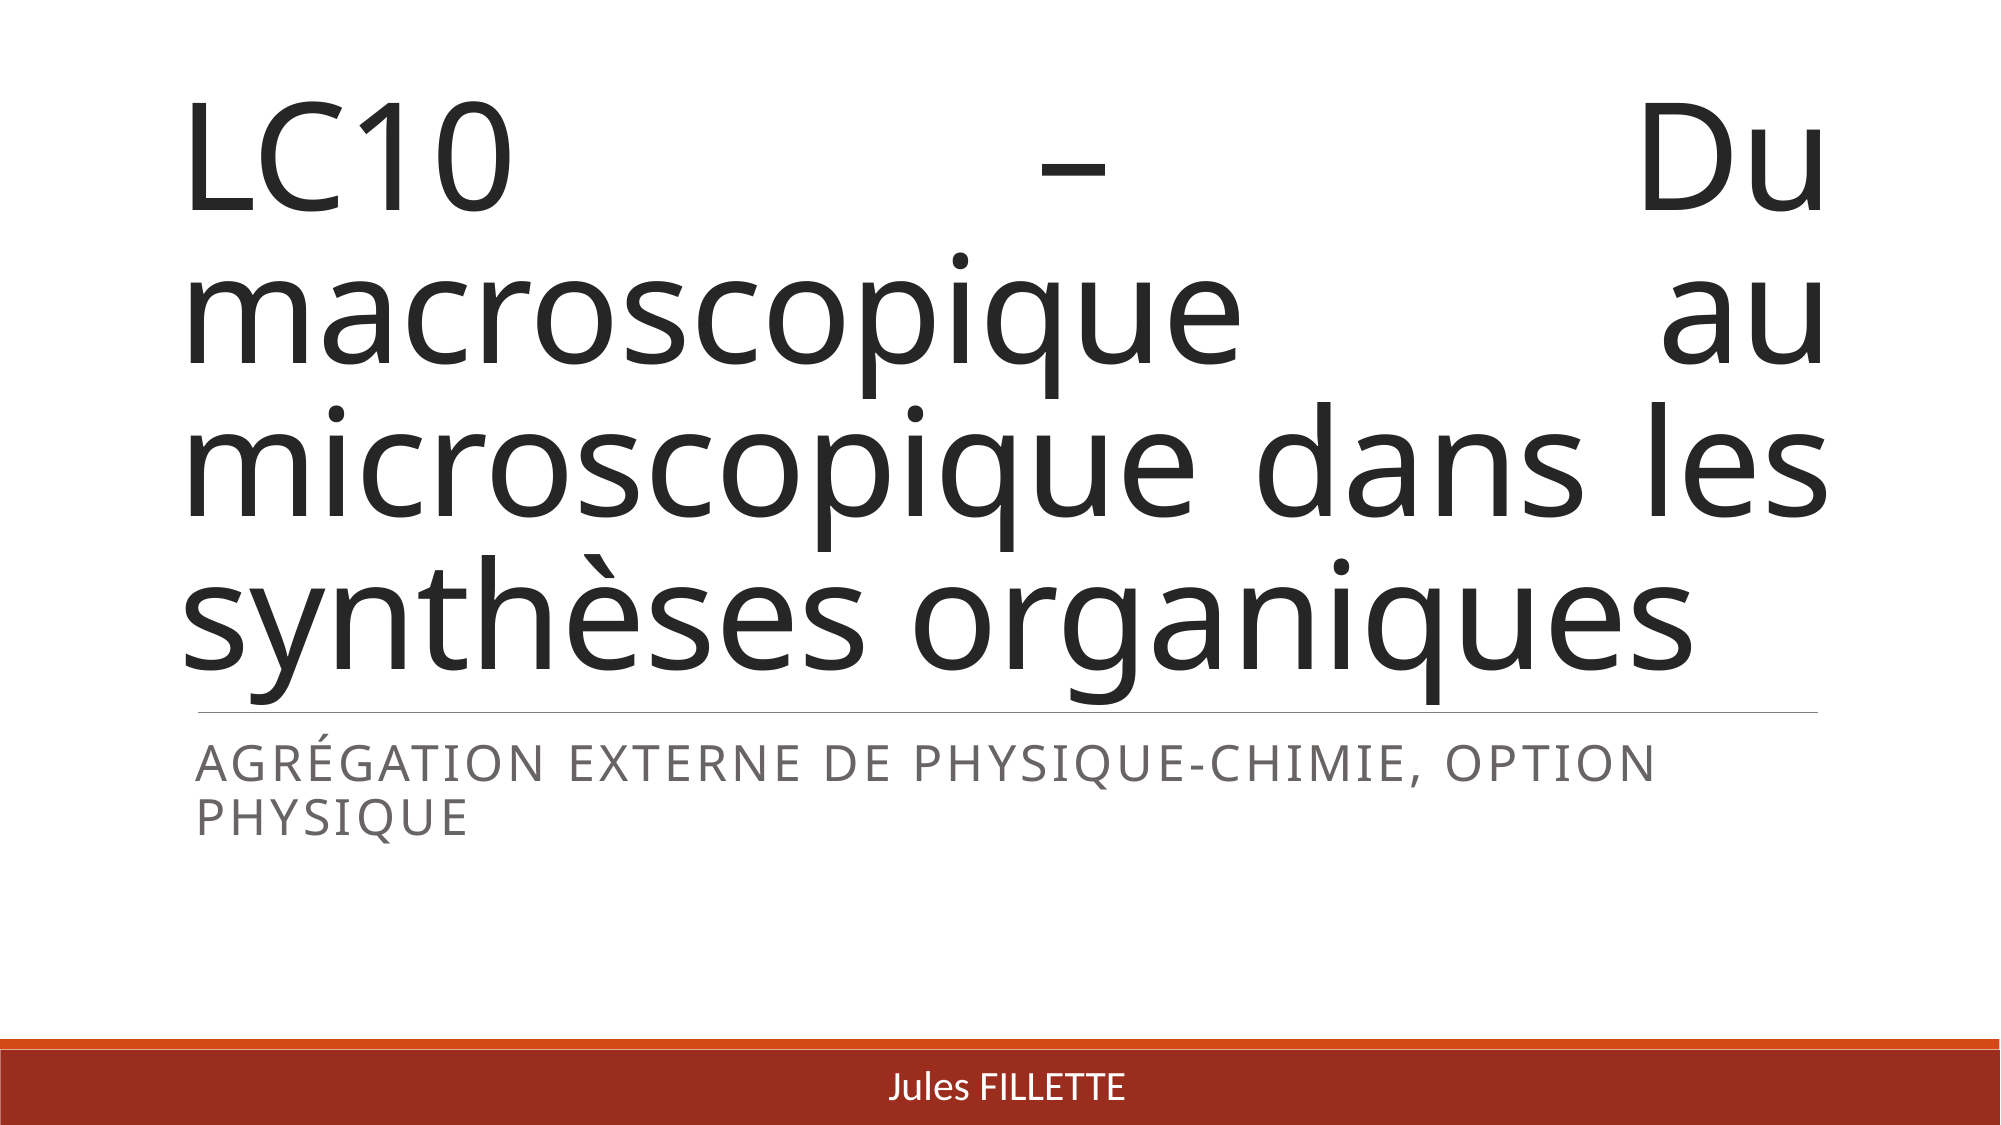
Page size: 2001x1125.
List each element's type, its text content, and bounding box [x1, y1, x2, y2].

subtitle Agrégation externe de Physique-chimie, option Physique [180, 730, 1831, 919]
text_box Jules FILLETTE [0, 1056, 2000, 1125]
title LC10 – Du macroscopique au microscopique dans les synthèses organiques [163, 122, 1848, 708]
